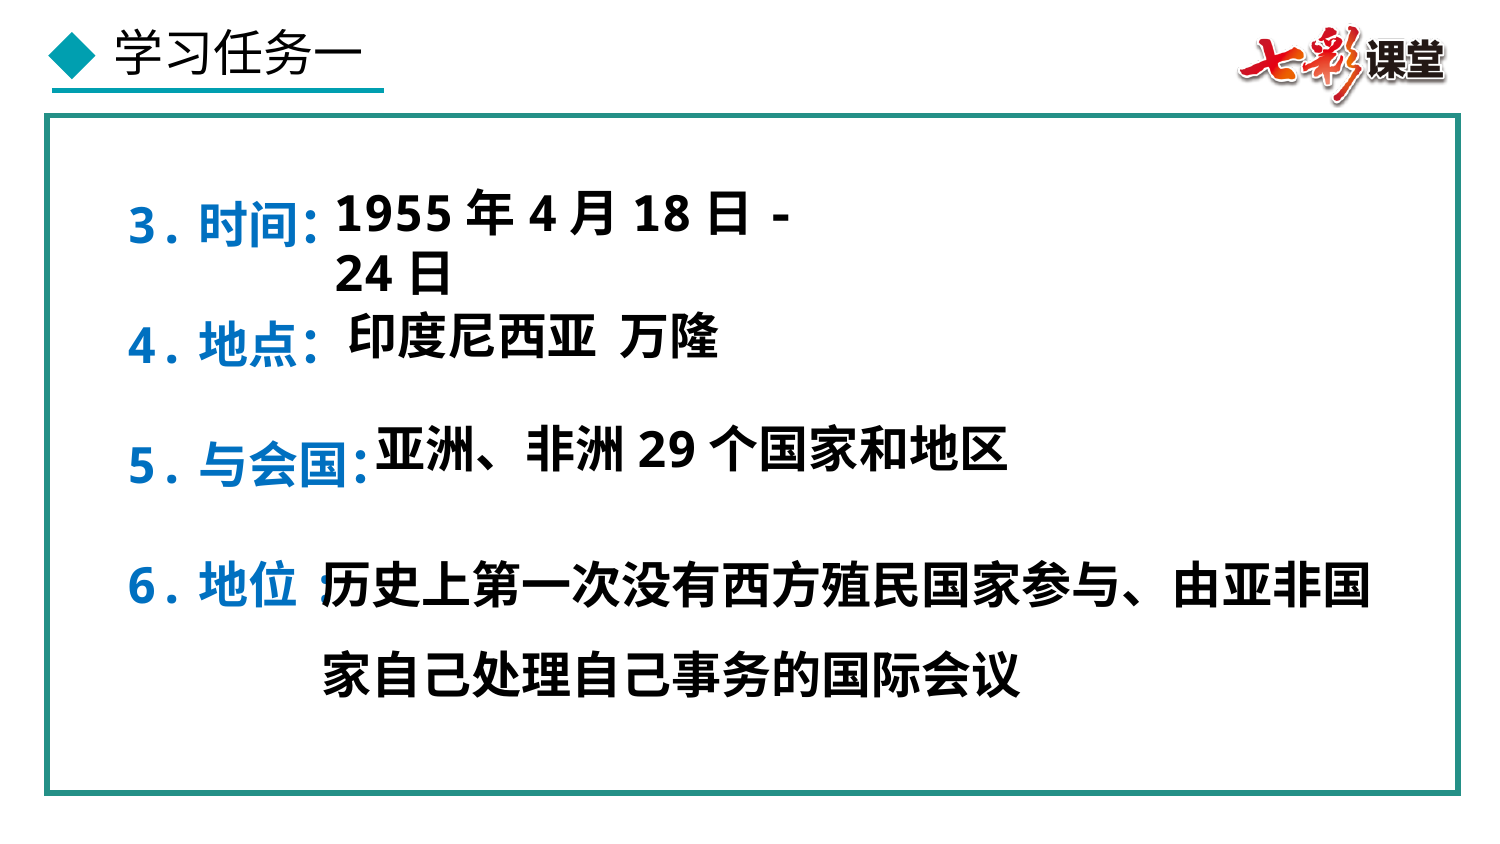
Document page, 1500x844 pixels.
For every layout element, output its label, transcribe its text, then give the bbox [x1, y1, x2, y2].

text_box 1955年4月18日-24日 [319, 173, 835, 309]
text_box 3.时间： 4.地点： 5.与会国： 6.地位: [112, 126, 863, 622]
picture [1234, 20, 1451, 108]
text_box 历史上第一次没有西方殖民国家参与、由亚非国家自己处理自己事务的国际会议 [306, 516, 1418, 712]
text_box 印度尼西亚 万隆 [332, 297, 821, 372]
text_box 亚洲、非洲29个国家和地区 [360, 410, 1039, 485]
